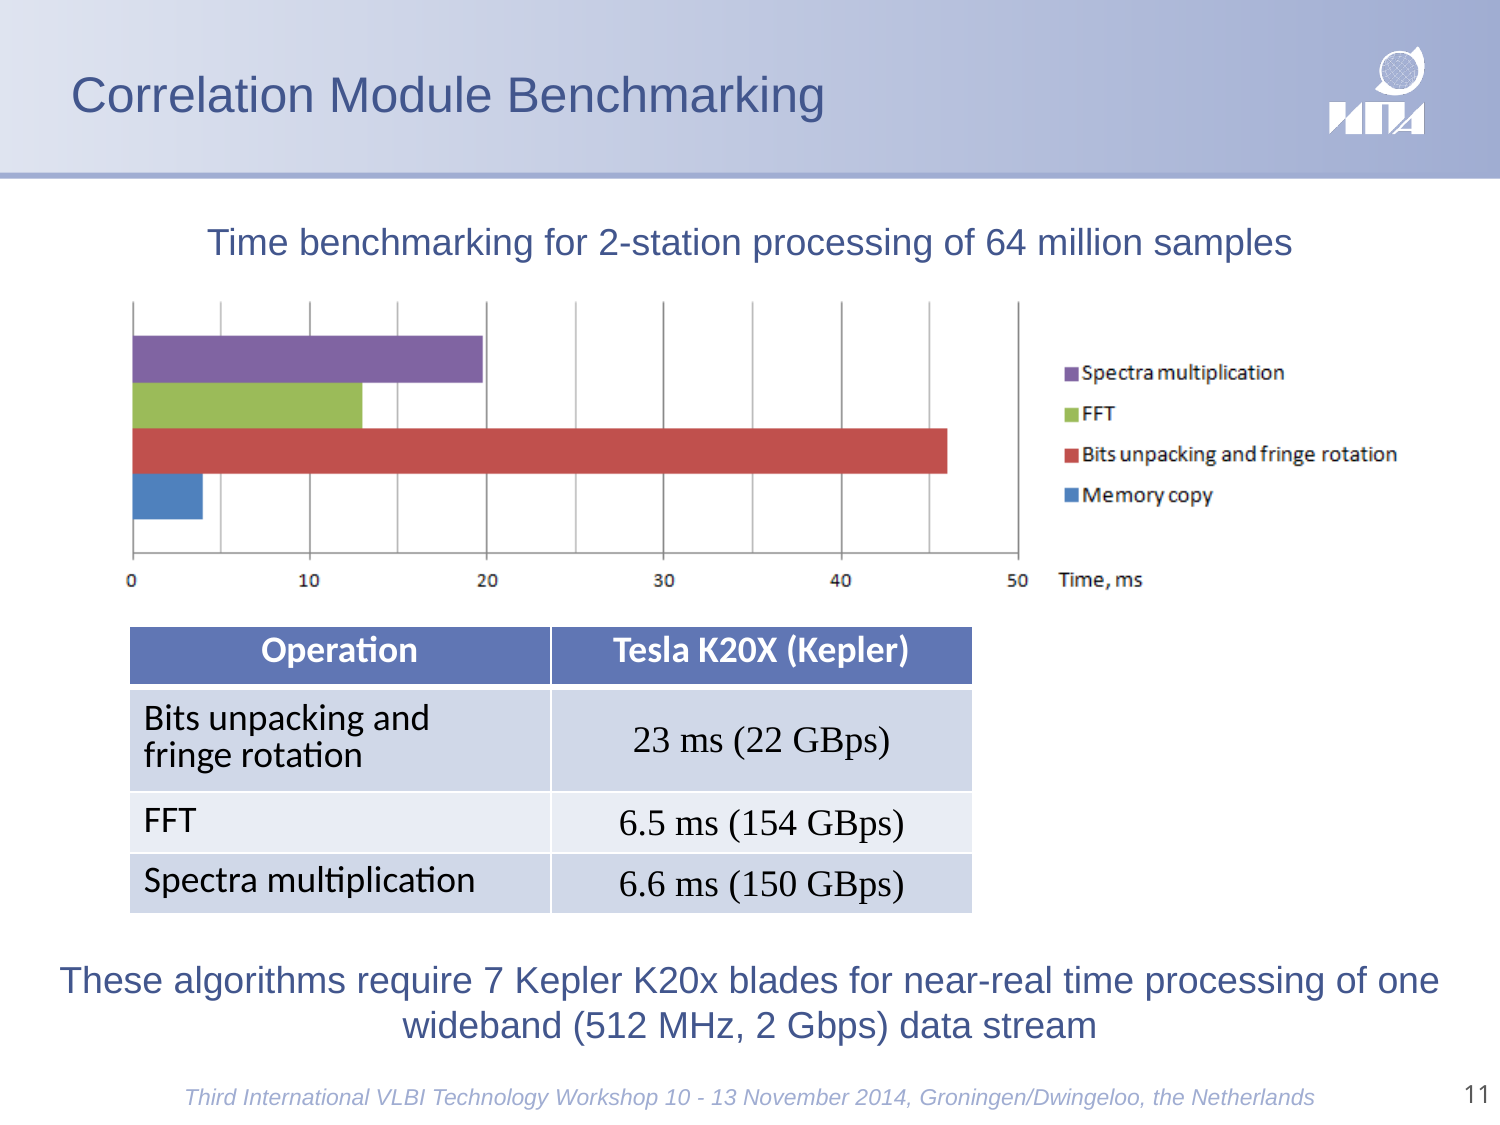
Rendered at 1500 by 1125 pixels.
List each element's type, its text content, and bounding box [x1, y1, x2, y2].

text_box Third International VLBI Technology Workshop 10 - 13 November 2014, Groningen/Dwingeloo, the Netherlands [0, 1082, 1500, 1117]
slide_number 11 [1458, 1075, 1500, 1116]
title Correlation Module Benchmarking [0, 0, 1500, 170]
picture [1316, 21, 1447, 152]
table_cell FFT [130, 793, 550, 852]
table_header Tesla K20X (Kepler) [552, 627, 972, 684]
table_cell Spectra multiplication [130, 854, 550, 913]
text_box These algorithms require 7 Kepler K20x blades for near-real time processing of one wideband (512 MHz, 2 Gbps) data stream [40, 948, 1460, 1054]
text_box [0, 170, 1500, 181]
picture [103, 278, 1420, 609]
table_header Operation [130, 627, 550, 684]
table_cell 23 ms (22 GBps) [552, 690, 972, 791]
table_cell Bits unpacking and fringe rotation [130, 690, 550, 791]
table_cell 6.5 ms (154 GBps) [552, 793, 972, 852]
table_cell 6.6 ms (150 GBps) [552, 854, 972, 913]
text_box Time benchmarking for 2-station processing of 64 million samples [0, 210, 1500, 271]
